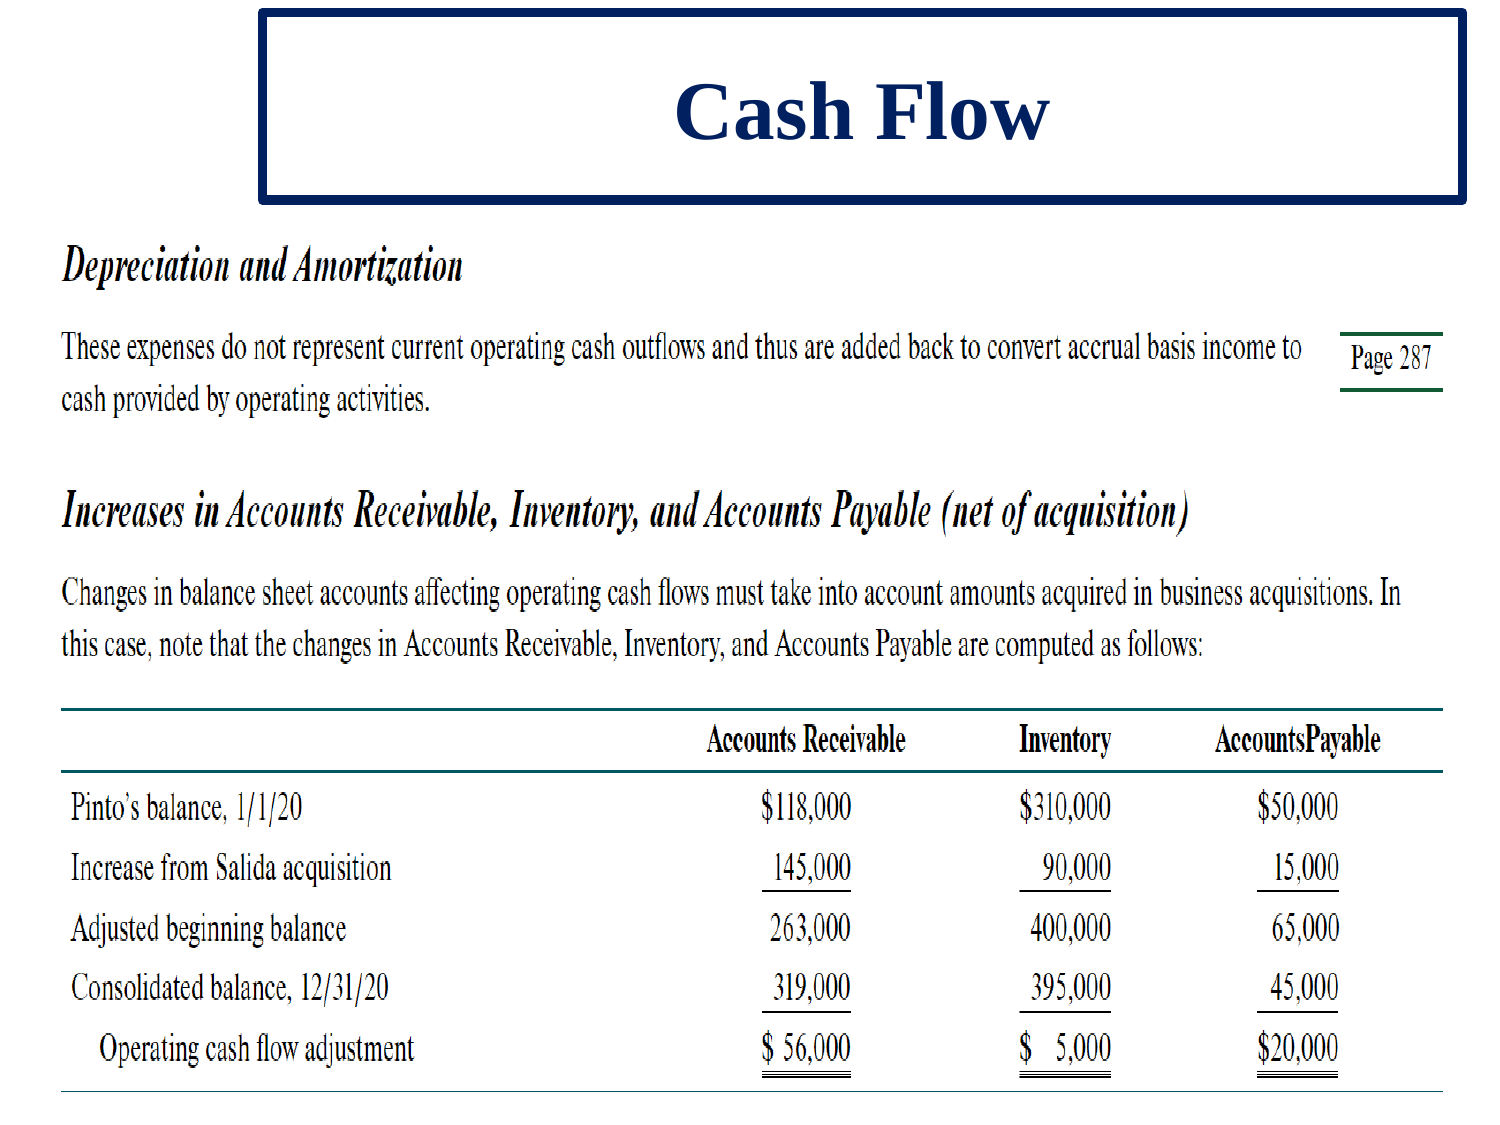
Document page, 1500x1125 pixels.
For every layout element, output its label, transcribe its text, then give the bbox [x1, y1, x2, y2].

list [37, 237, 1488, 1113]
title Cash Flow [258, 8, 1467, 205]
